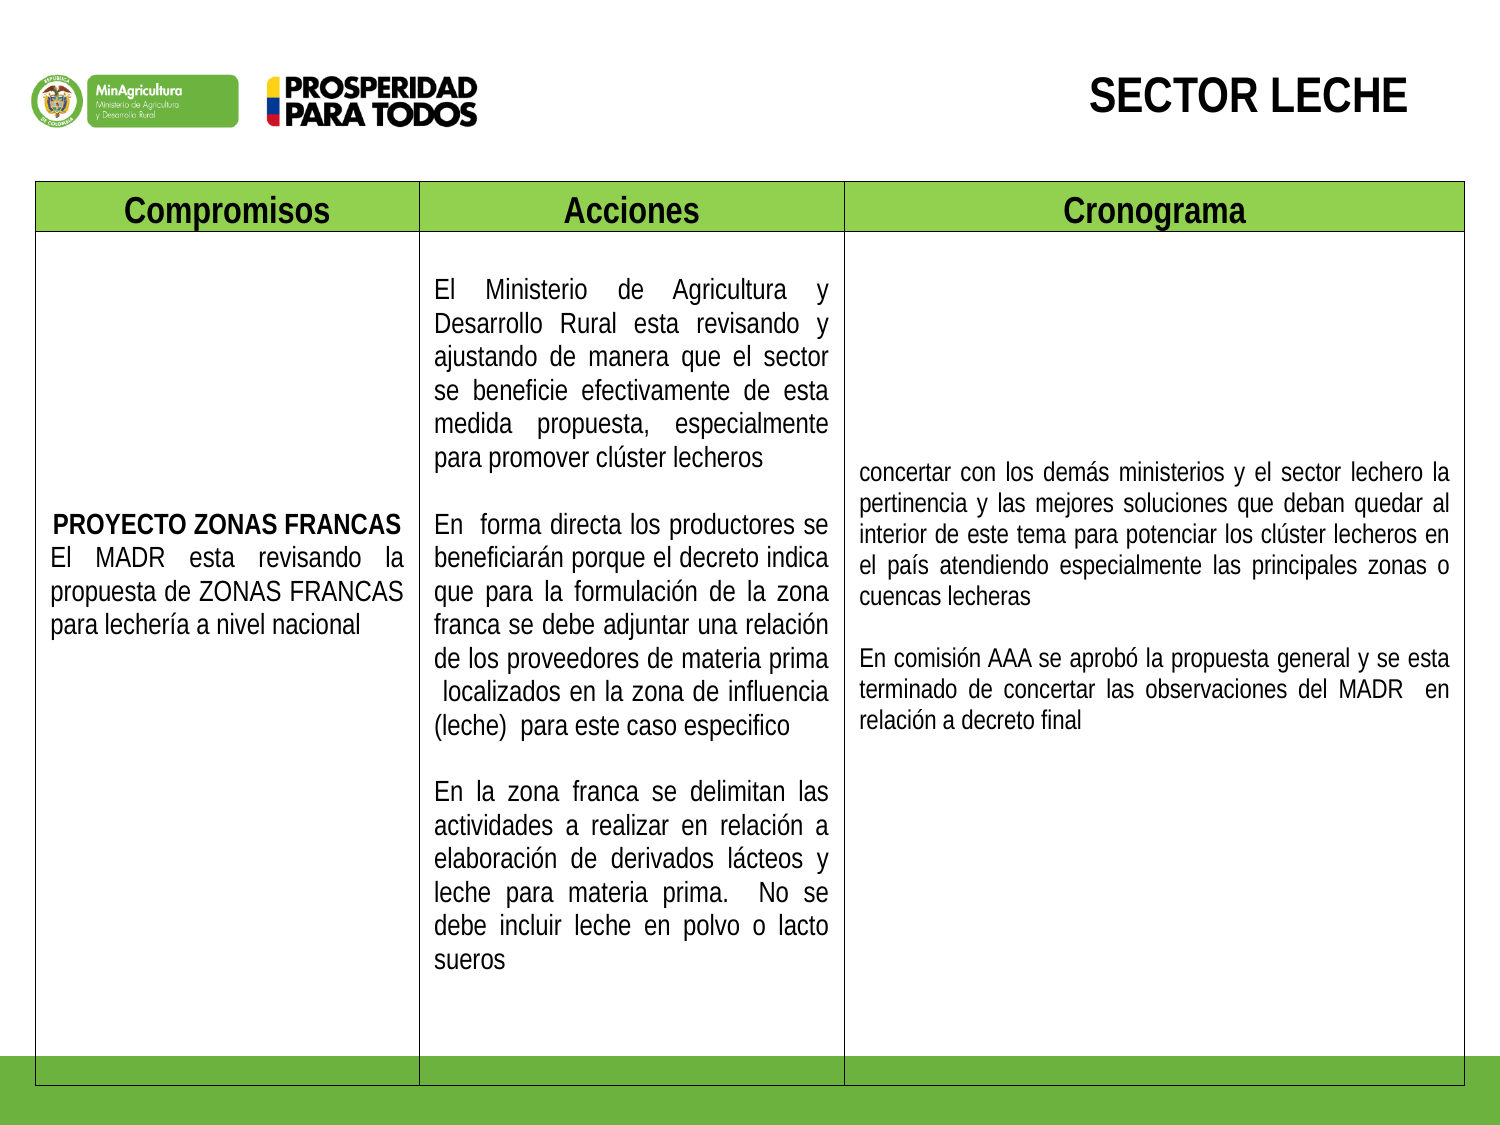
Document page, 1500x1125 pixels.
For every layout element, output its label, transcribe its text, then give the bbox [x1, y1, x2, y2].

table_header Compromisos [36, 182, 419, 231]
table_cell PROYECTO ZONAS FRANCAS El MADR esta revisando la propuesta de ZONAS FRANCAS para lechería a nivel nacional [36, 232, 419, 1085]
table_header Acciones [420, 182, 844, 231]
table_cell concertar con los demás ministerios y el sector lechero la pertinencia y las mejores soluciones que deban quedar al interior de este tema para potenciar los clúster lecheros en el país atendiendo especialmente las principales zonas o cuencas lecheras En comisión AAA se aprobó la propuesta general y se esta terminado de concertar las observaciones del MADR en relación a decreto final [845, 232, 1464, 1085]
text_box [0, 1056, 1500, 1125]
table_header Cronograma [845, 182, 1464, 231]
text_box SECTOR LECHE [744, 55, 1424, 131]
picture [29, 69, 243, 132]
table_cell El Ministerio de Agricultura y Desarrollo Rural esta revisando y ajustando de manera que el sector se beneficie efectivamente de esta medida propuesta, especialmente para promover clúster lecheros En forma directa los productores se beneficiarán porque el decreto indica que para la formulación de la zona franca se debe adjuntar una relación de los proveedores de materia prima localizados en la zona de influencia (leche) para este caso especifico En la zona franca se delimitan las actividades a realizar en relación a elaboración de derivados lácteos y leche para materia prima. No se debe incluir leche en polvo o lacto sueros [420, 232, 844, 1085]
picture [254, 66, 485, 135]
